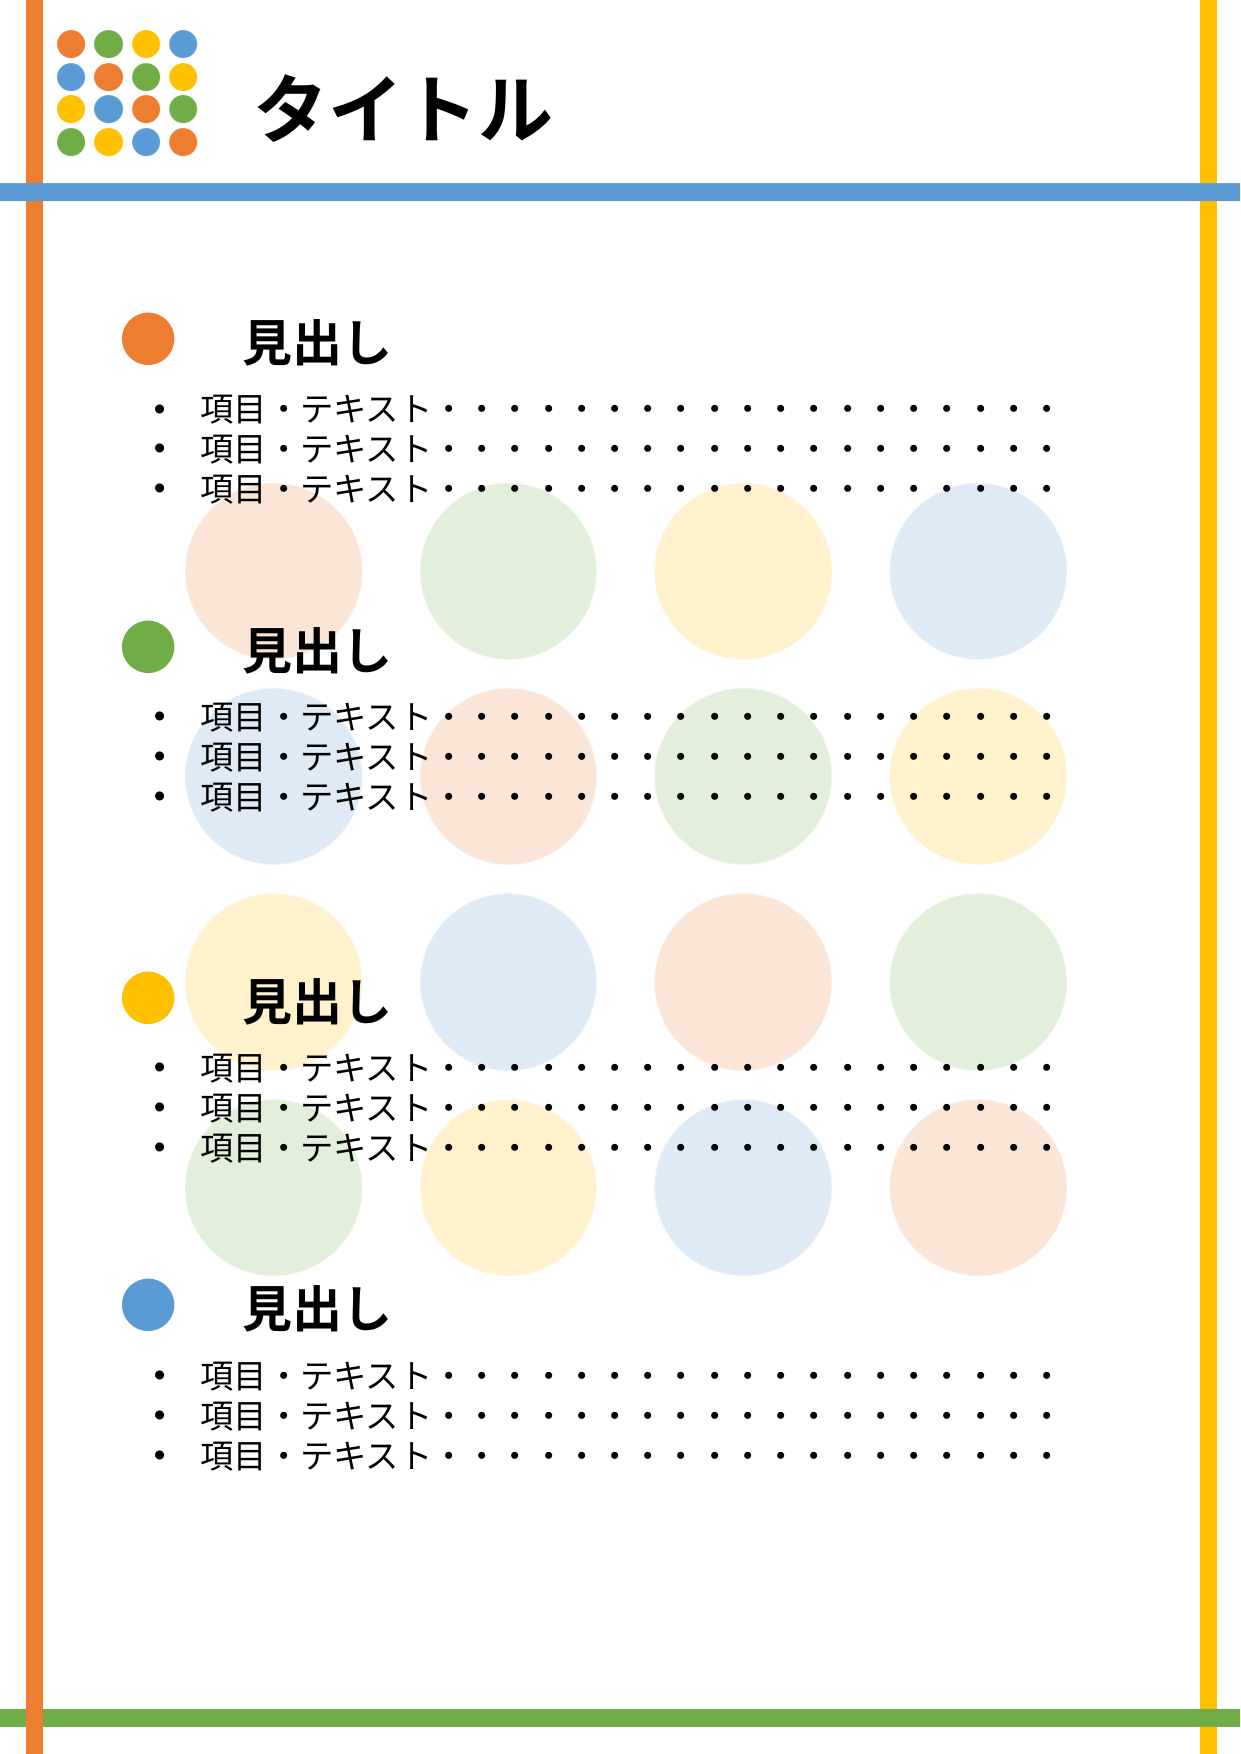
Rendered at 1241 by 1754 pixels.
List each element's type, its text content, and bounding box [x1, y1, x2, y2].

text_box タイトル [239, 55, 1174, 161]
picture [0, 0, 1241, 1754]
text_box ● 見出し [105, 1262, 958, 1347]
text_box 項目・テキスト・・・・・・・・・・・・・・・・・・・ 項目・テキスト・・・・・・・・・・・・・・・・・・・ 項目・テキスト・・・・・・・・・・・・・・・・・・・ [139, 381, 1154, 516]
text_box ● 見出し [105, 603, 958, 689]
text_box 項目・テキスト・・・・・・・・・・・・・・・・・・・ 項目・テキスト・・・・・・・・・・・・・・・・・・・ 項目・テキスト・・・・・・・・・・・・・・・・・・・ [139, 1040, 1154, 1175]
text_box ● 見出し [105, 295, 958, 381]
text_box 項目・テキスト・・・・・・・・・・・・・・・・・・・ 項目・テキスト・・・・・・・・・・・・・・・・・・・ 項目・テキスト・・・・・・・・・・・・・・・・・・・ [139, 689, 1154, 824]
text_box ● 見出し [105, 954, 958, 1039]
text_box 項目・テキスト・・・・・・・・・・・・・・・・・・・ 項目・テキスト・・・・・・・・・・・・・・・・・・・ 項目・テキスト・・・・・・・・・・・・・・・・・・・ [139, 1348, 1154, 1483]
